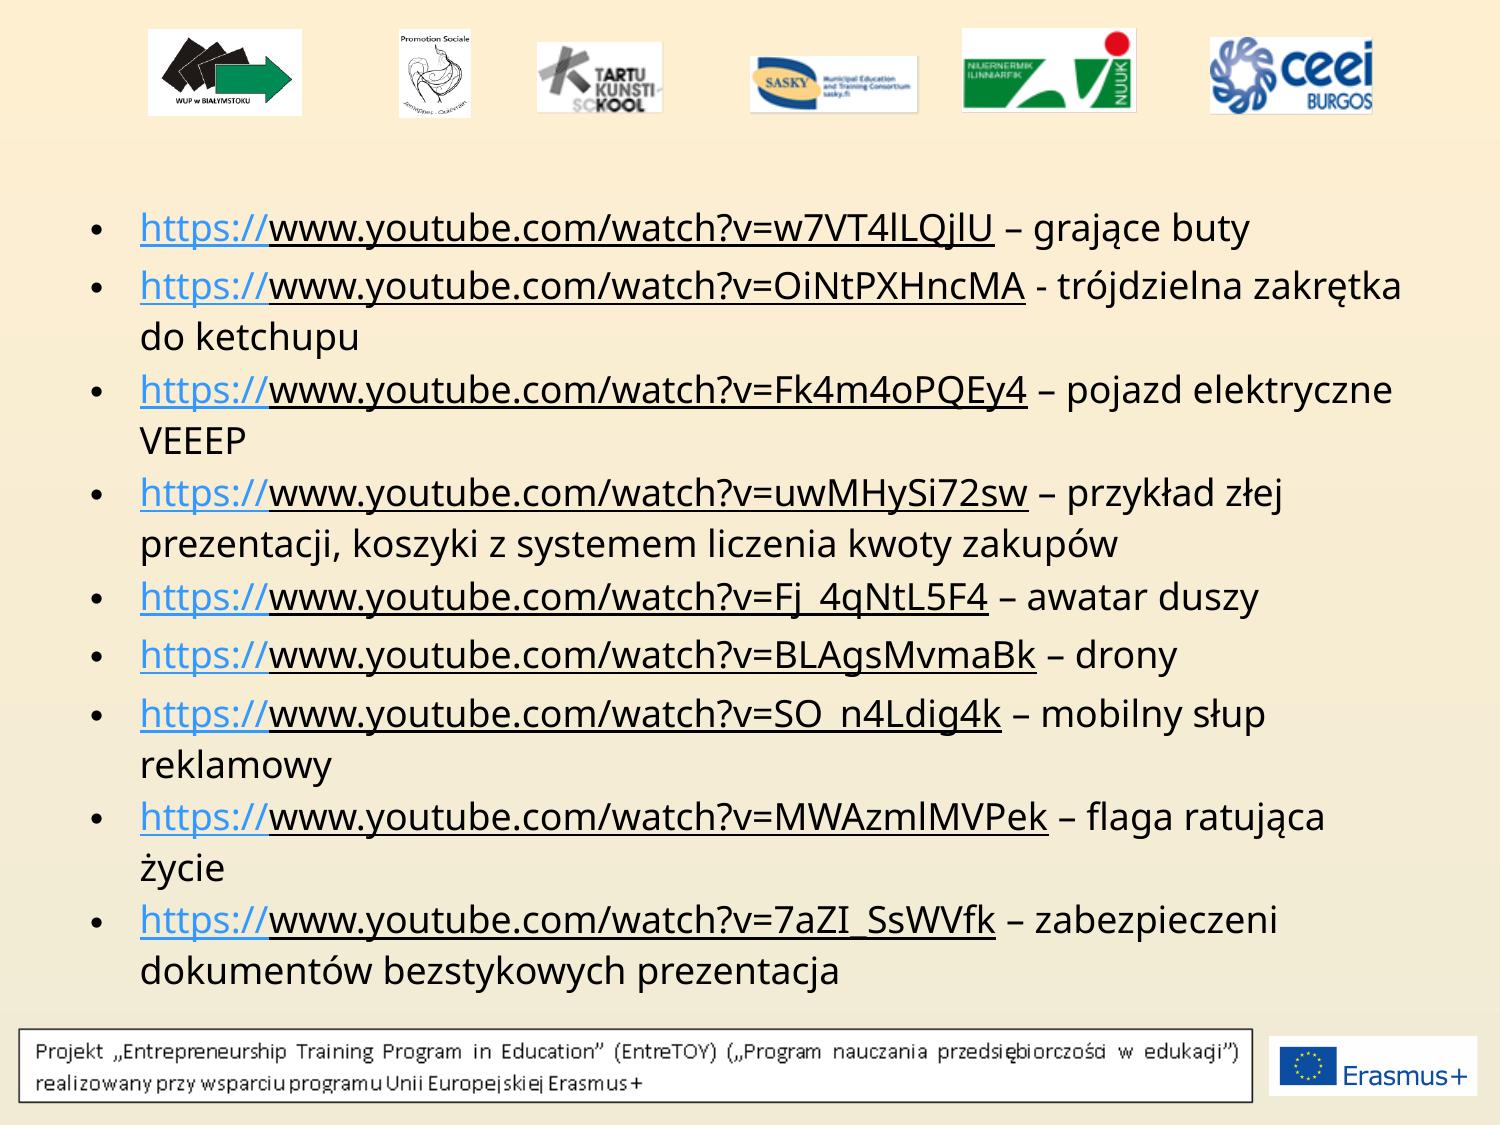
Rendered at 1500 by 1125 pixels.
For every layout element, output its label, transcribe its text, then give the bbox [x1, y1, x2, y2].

picture [1210, 37, 1374, 116]
picture [399, 29, 471, 118]
picture [148, 29, 302, 116]
picture [750, 56, 921, 116]
list https://www.youtube.com/watch?v=w7VT4lLQjlU – grające buty https://www.youtube.com/watch?v=OiNtPXHncMA - trójdzielna zakrętka do ketchupu https://www.youtube.com/watch?v=Fk4m4oPQEy4 – pojazd elektryczne VEEEP https://www.youtube.com/watch?v=uwMHySi72sw – przykład złej prezentacji, koszyki z systemem liczenia kwoty zakupów https://www.youtube.com/watch?v=Fj_4qNtL5F4 – awatar duszy https://www.youtube.com/watch?v=BLAgsMvmaBk – drony https://www.youtube.com/watch?v=SO_n4Ldig4k – mobilny słup reklamowy https://www.youtube.com/watch?v=MWAzmlMVPek – flaga ratująca życie https://www.youtube.com/watch?v=7aZI_SsWVfk – zabezpieczeni dokumentów bezstykowych prezentacja [75, 196, 1425, 1005]
picture [962, 28, 1140, 116]
picture [537, 42, 668, 118]
picture [17, 1027, 1255, 1105]
